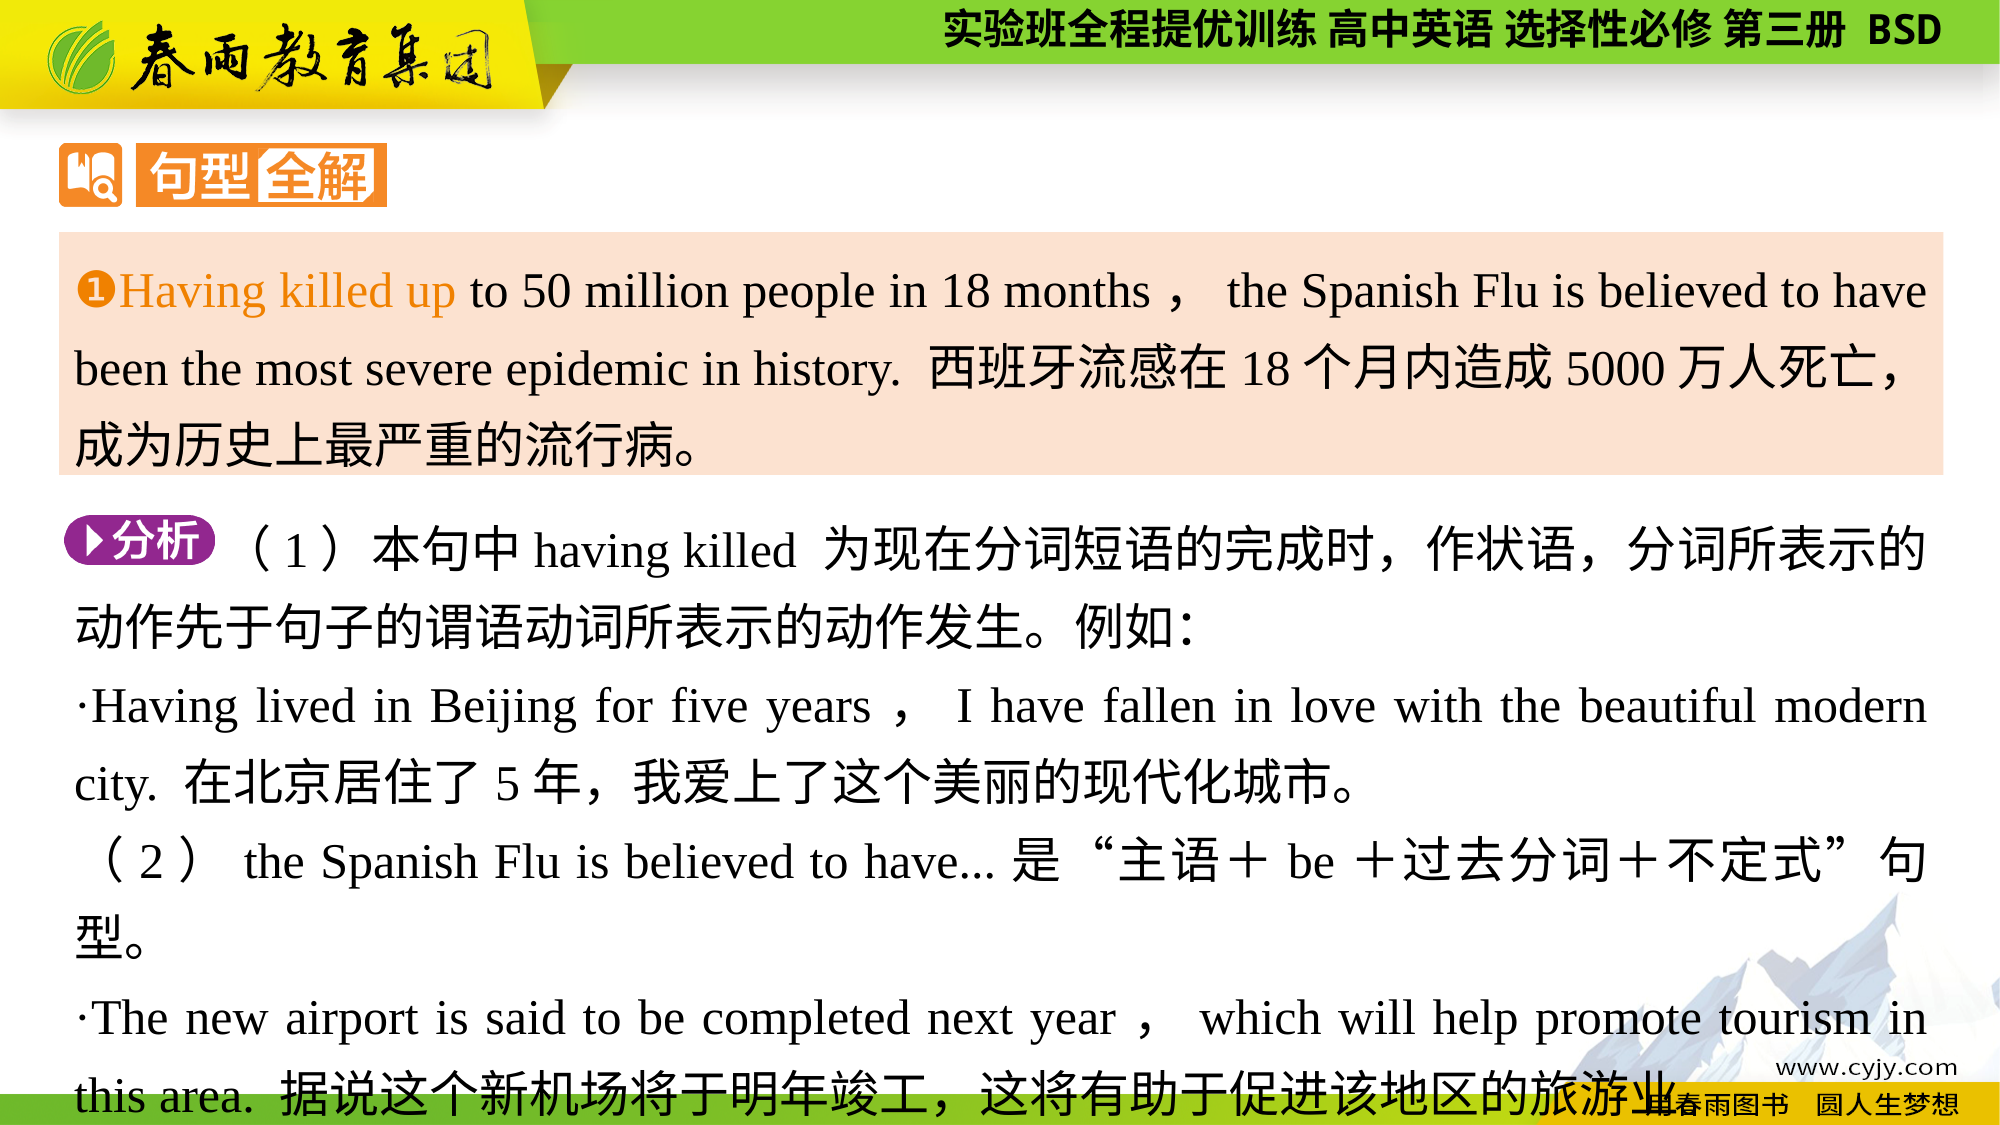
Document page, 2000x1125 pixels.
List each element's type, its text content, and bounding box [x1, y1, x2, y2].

list ❶Having killed up to 50 million people in 18 months，the Spanish Flu is believed to have been the most severe epidemic in history. 西班牙流感在18个月内造成5000万人死亡，成为历史上最严重的流行病。 [59, 232, 1944, 475]
picture [0, 0, 2000, 1125]
text_box （1）本句中having killed 为现在分词短语的完成时，作状语，分词所表示的动作先于句子的谓语动词所表示的动作发生。例如： ·Having lived in Beijing for five years，I have fallen in love with the beautiful modern city. 在北京居住了5年，我爱上了这个美丽的现代化城市。 （2）the Spanish Flu is believed to have...是“主语＋be＋过去分词＋不定式”句型。 ·The new airport is said to be completed next year，which will help promote tourism in this area. 据说这个新机场将于明年竣工，这将有助于促进该地区的旅游业。 [59, 491, 1944, 1125]
picture [64, 514, 215, 565]
